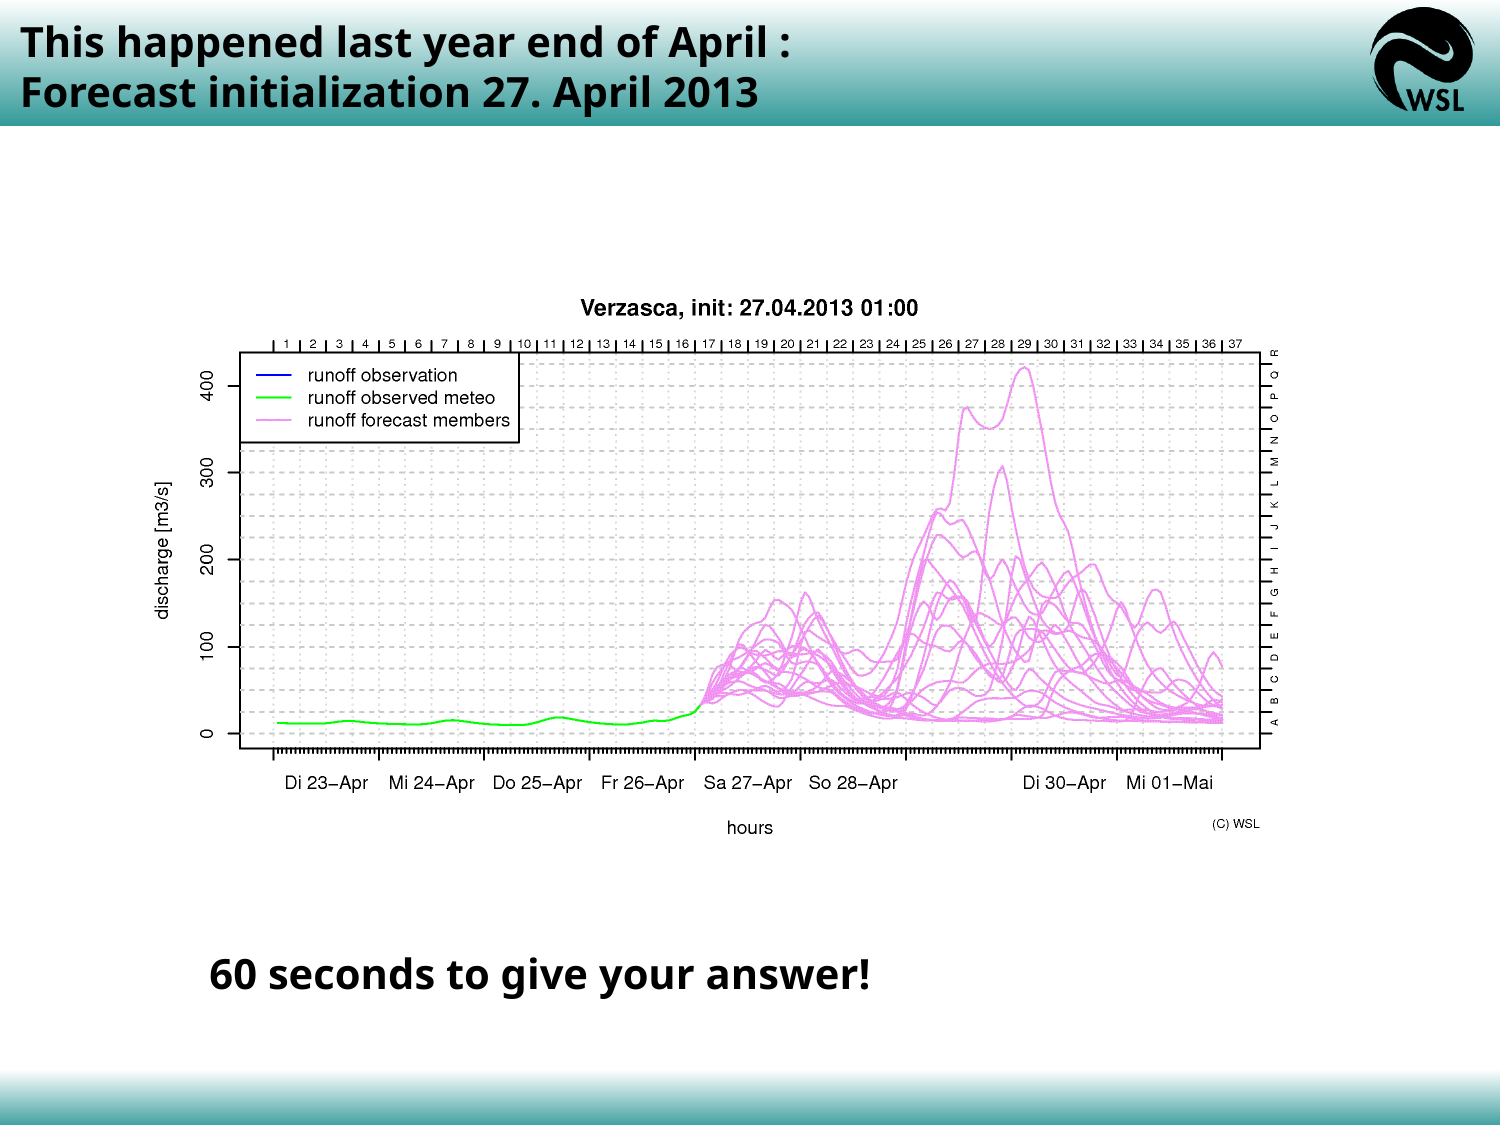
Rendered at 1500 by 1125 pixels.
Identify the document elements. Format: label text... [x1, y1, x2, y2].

text_box 60 seconds to give your answer! [194, 940, 1400, 1006]
picture [149, 262, 1351, 863]
picture [1370, 7, 1475, 111]
text_box This happened last year end of April : Forecast initialization 27. April 2013 [4, 8, 1388, 138]
